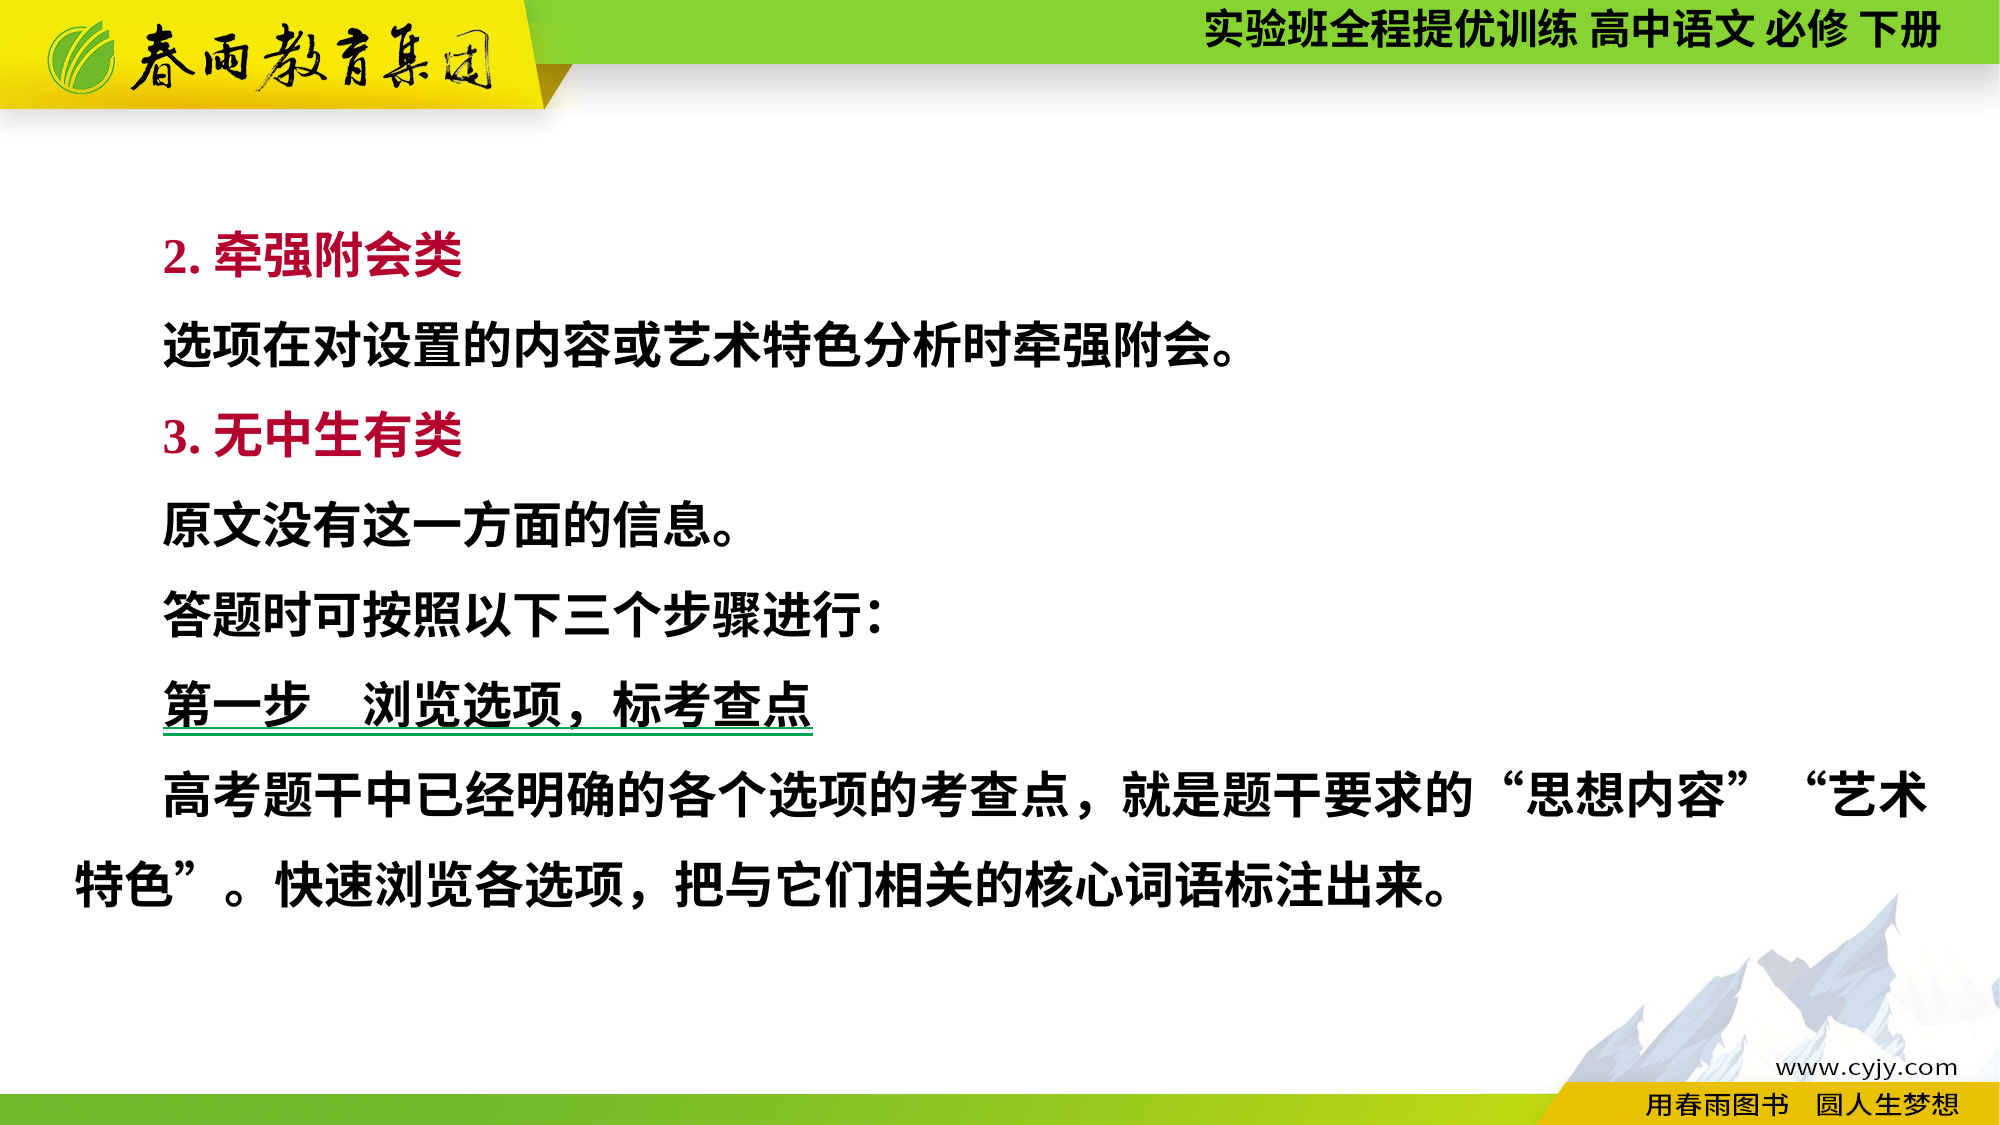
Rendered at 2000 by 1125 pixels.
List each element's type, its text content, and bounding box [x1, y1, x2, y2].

list 2.牵强附会类 选项在对设置的内容或艺术特色分析时牵强附会。 3.无中生有类 原文没有这一方面的信息。 答题时可按照以下三个步骤进行： 第一步 浏览选项，标考查点 高考题干中已经明确的各个选项的考查点，就是题干要求的“思想内容”“艺术特色”。快速浏览各选项，把与它们相关的核心词语标注出来。 [59, 186, 1944, 917]
picture [0, 0, 2000, 1125]
